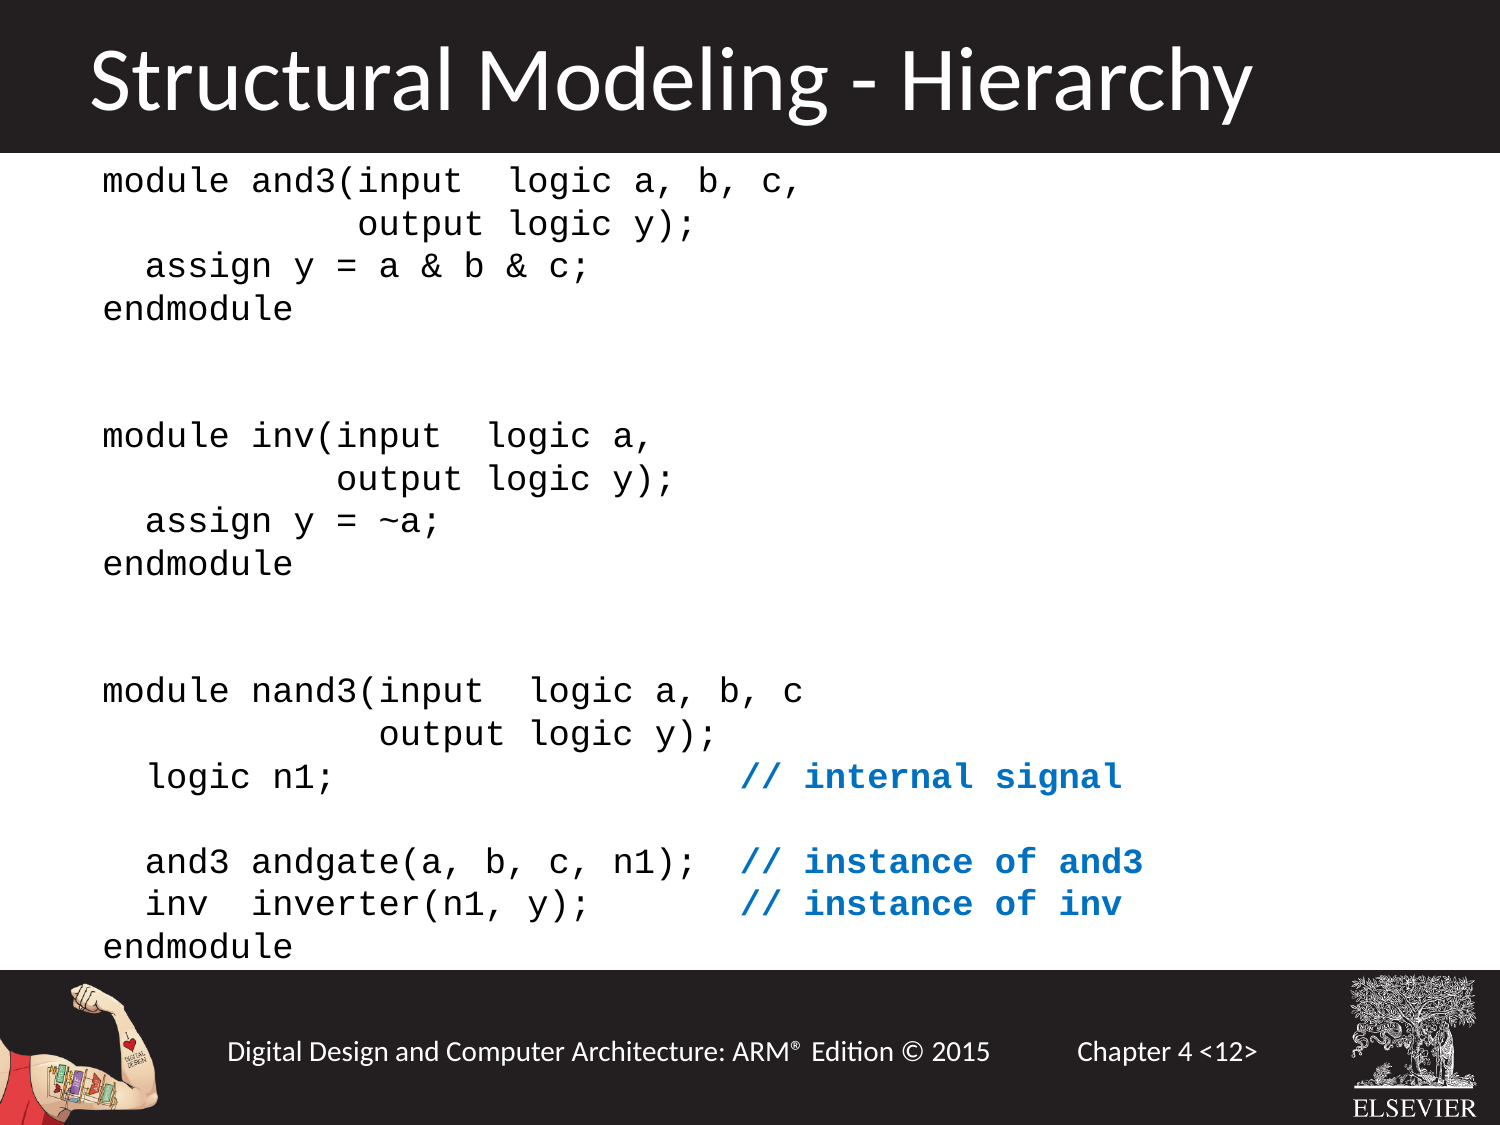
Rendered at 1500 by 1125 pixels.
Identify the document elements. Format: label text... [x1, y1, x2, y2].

text_box [112, 973, 1438, 1050]
picture [0, 979, 163, 1125]
text_box module and3(input logic a, b, c, output logic y); assign y = a & b & c; endmodule module inv(input logic a, output logic y); assign y = ~a; endmodule module nand3(input logic a, b, c output logic y); logic n1; // internal signal and3 andgate(a, b, c, n1); // instance of and3 inv inverter(n1, y); // instance of inv endmodule [87, 149, 1475, 973]
text_box Structural Modeling - Hierarchy [75, 11, 1375, 136]
picture [1350, 974, 1477, 1117]
